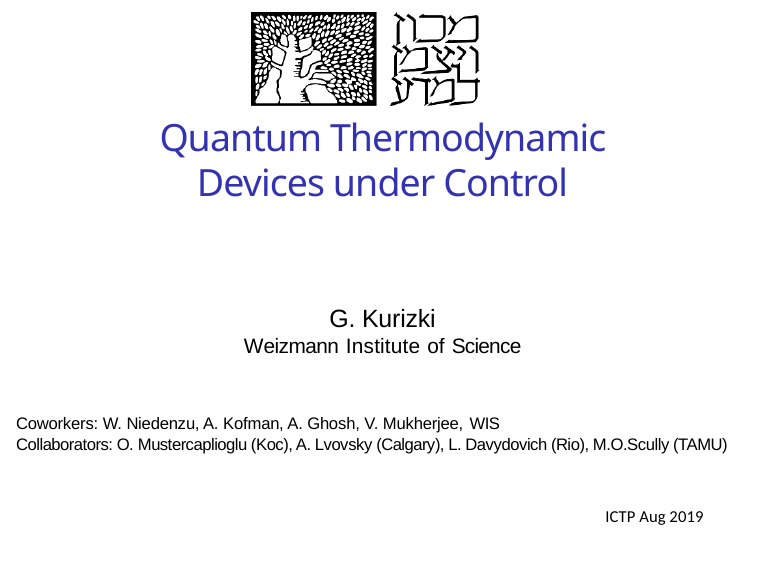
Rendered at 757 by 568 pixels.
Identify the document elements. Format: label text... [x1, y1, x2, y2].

list Coworkers: W. Niedenzu, A. Kofman, A. Ghosh, V. Mukherjee, WIS Collaborators: O. Mustercaplioglu (Koc), A. Lvovsky (Calgary), L. Davydovich (Rio), M.O.Scully (TAMU) [16, 408, 729, 568]
text_box ICTP Aug 2019 [590, 498, 728, 533]
text_box Quantum Thermodynamic Devices under Control [78, 106, 688, 211]
picture [251, 12, 480, 106]
text_box G. Kurizki Weizmann Institute of Science [145, 295, 621, 366]
